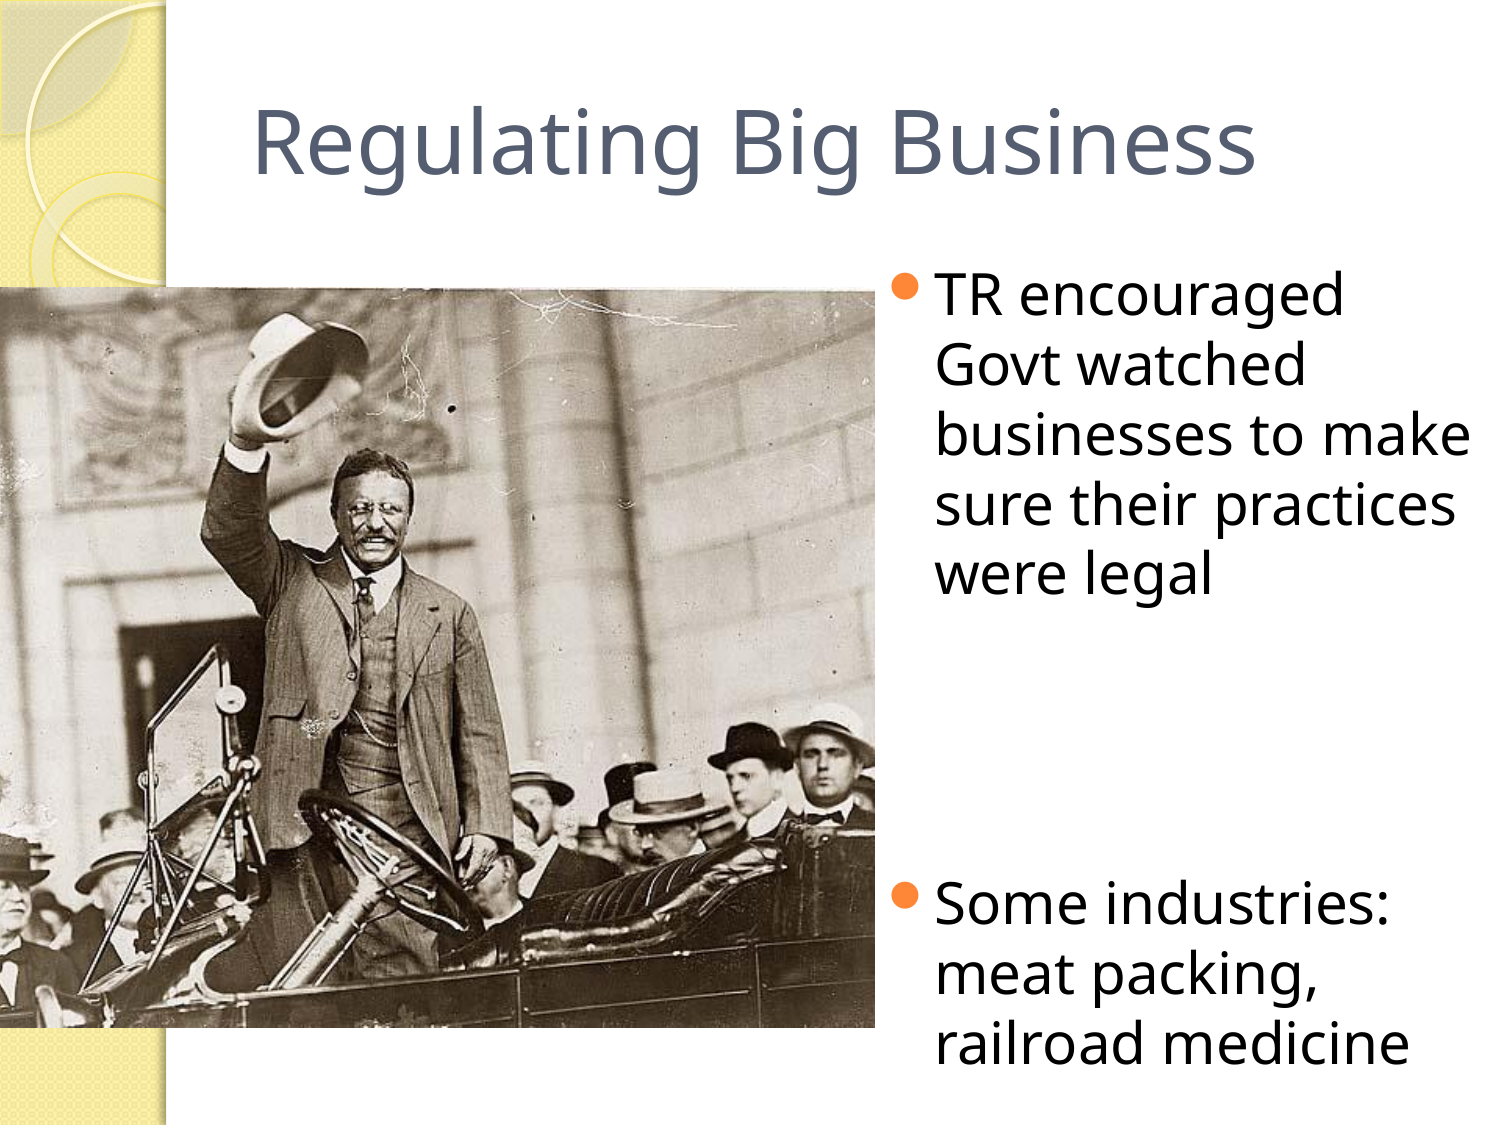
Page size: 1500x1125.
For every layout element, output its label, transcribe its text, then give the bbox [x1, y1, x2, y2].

title Regulating Big Business [235, 45, 1466, 233]
picture [0, 287, 876, 1029]
list TR encouraged Govt watched businesses to make sure their practices were legal Some industries: meat packing, railroad medicine [859, 249, 1500, 1125]
